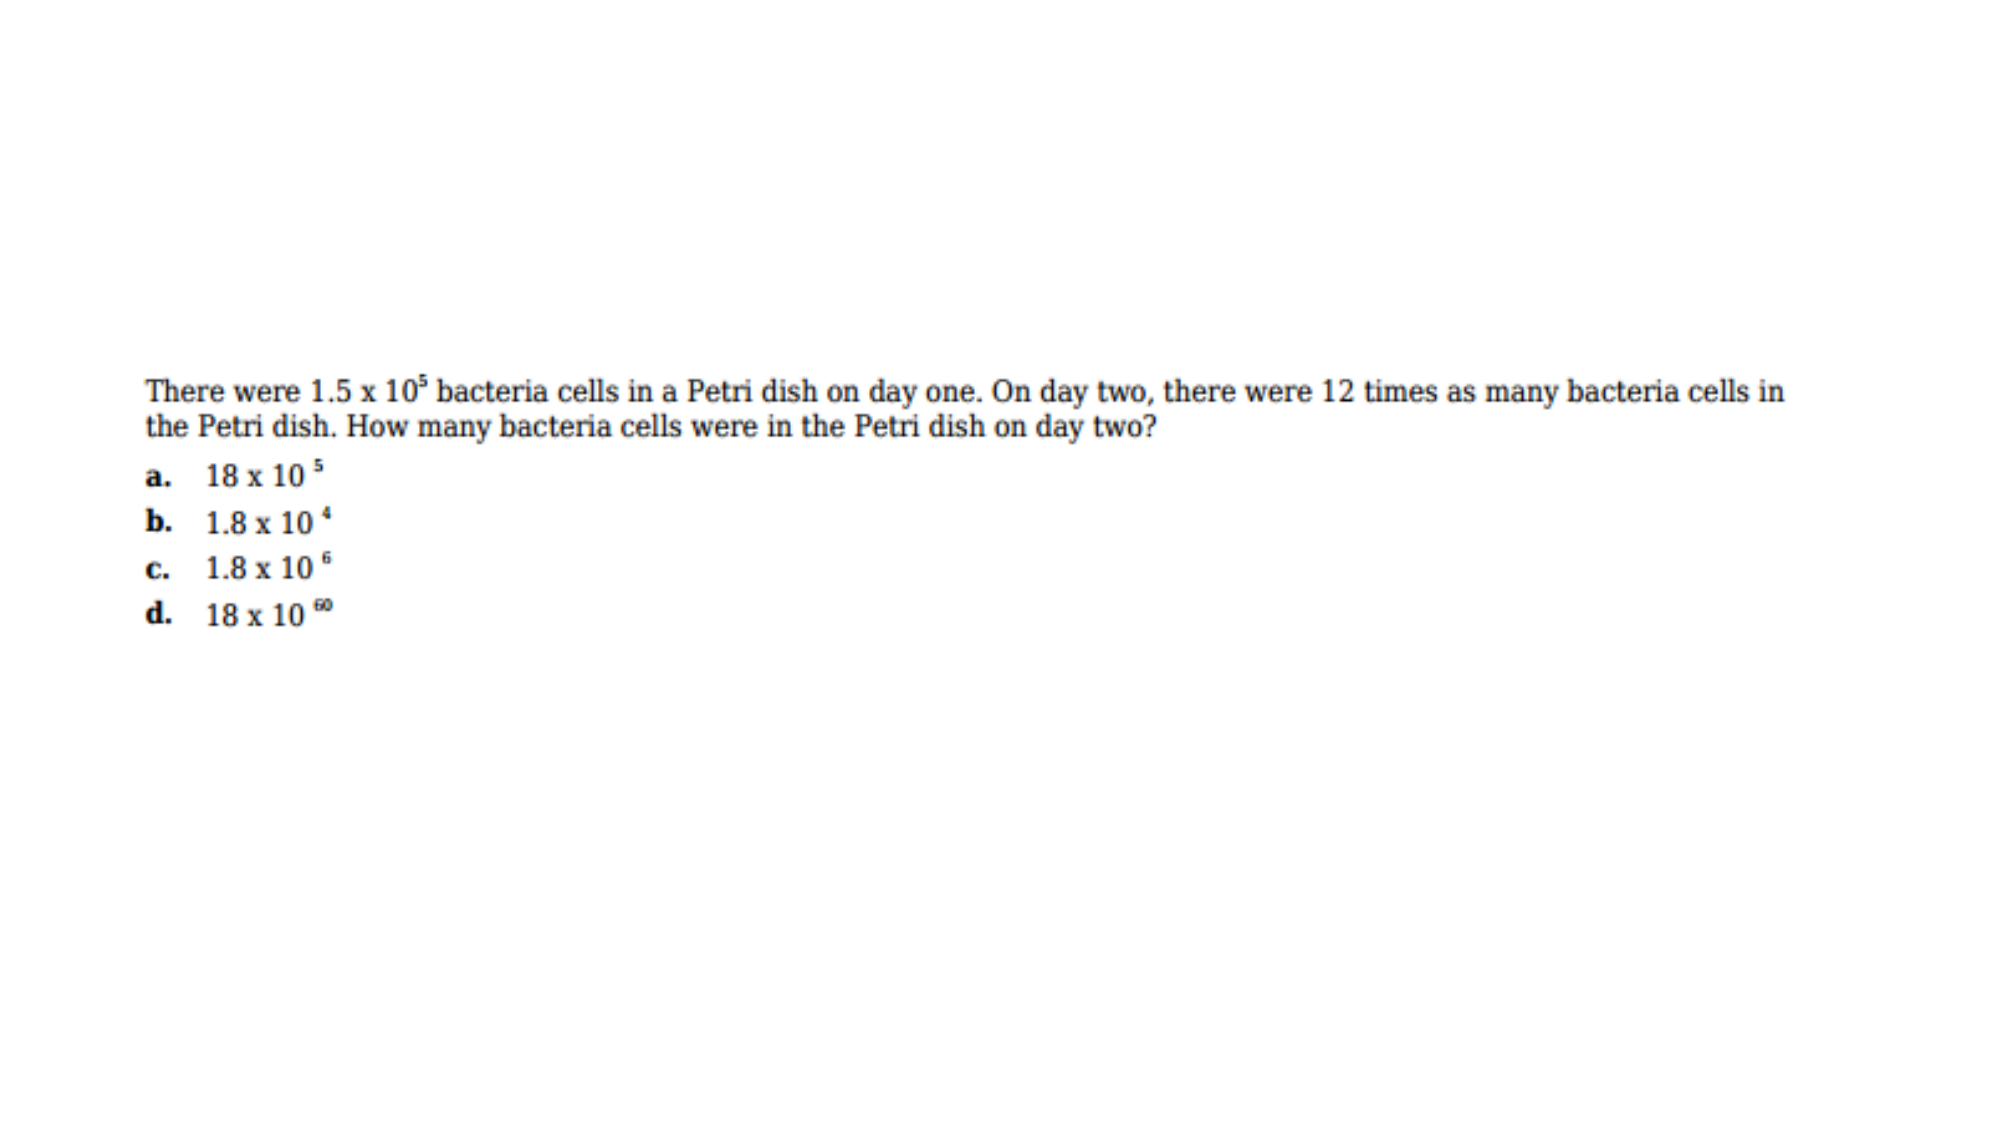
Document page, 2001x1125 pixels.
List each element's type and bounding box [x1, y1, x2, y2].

picture [142, 359, 1803, 669]
